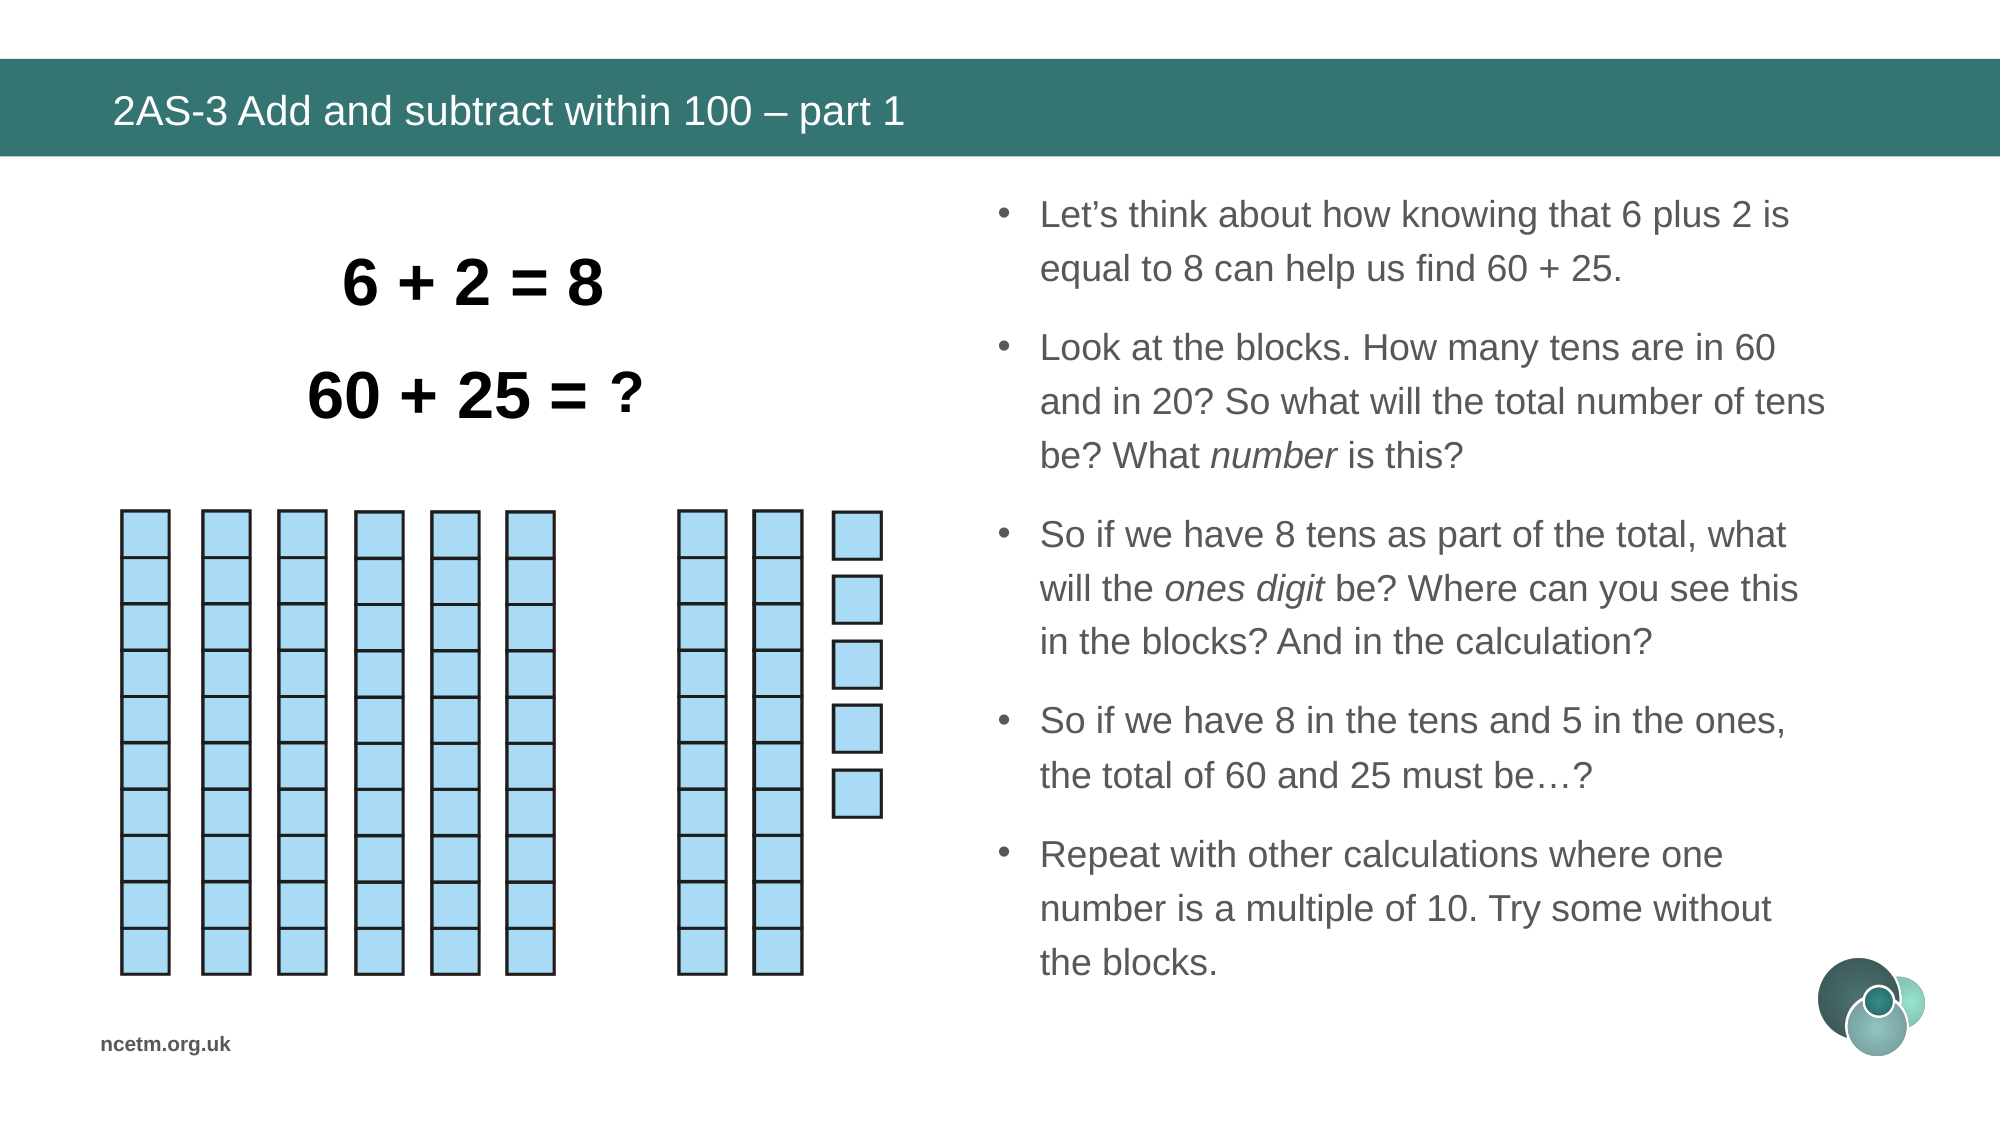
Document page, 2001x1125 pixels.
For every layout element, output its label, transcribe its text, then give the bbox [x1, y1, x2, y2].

title 2AS-3 Add and subtract within 100 – part 1 [97, 76, 1945, 147]
text_box Let’s think about how knowing that 6 plus 2 is equal to 8 can help us find 60 + 25. Look at the blocks. How many tens are in 60 and in 20? So what will the total number of tens be? What number is this? So if we have 8 tens as part of the total, what will the ones digit be? Where can you see this in the blocks? And in the calculation? So if we have 8 in the tens and 5 in the ones, the total of 60 and 25 must be…? Repeat with other calculations where one number is a multiple of 10. Try some without the blocks. [982, 173, 1845, 1001]
text_box ? [595, 346, 685, 432]
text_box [831, 510, 883, 819]
picture [1818, 958, 1925, 1056]
text_box 6 + 2 = 8 [327, 231, 756, 327]
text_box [676, 509, 804, 976]
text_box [120, 509, 556, 977]
text_box 60 + 25 = 85 [292, 344, 711, 440]
